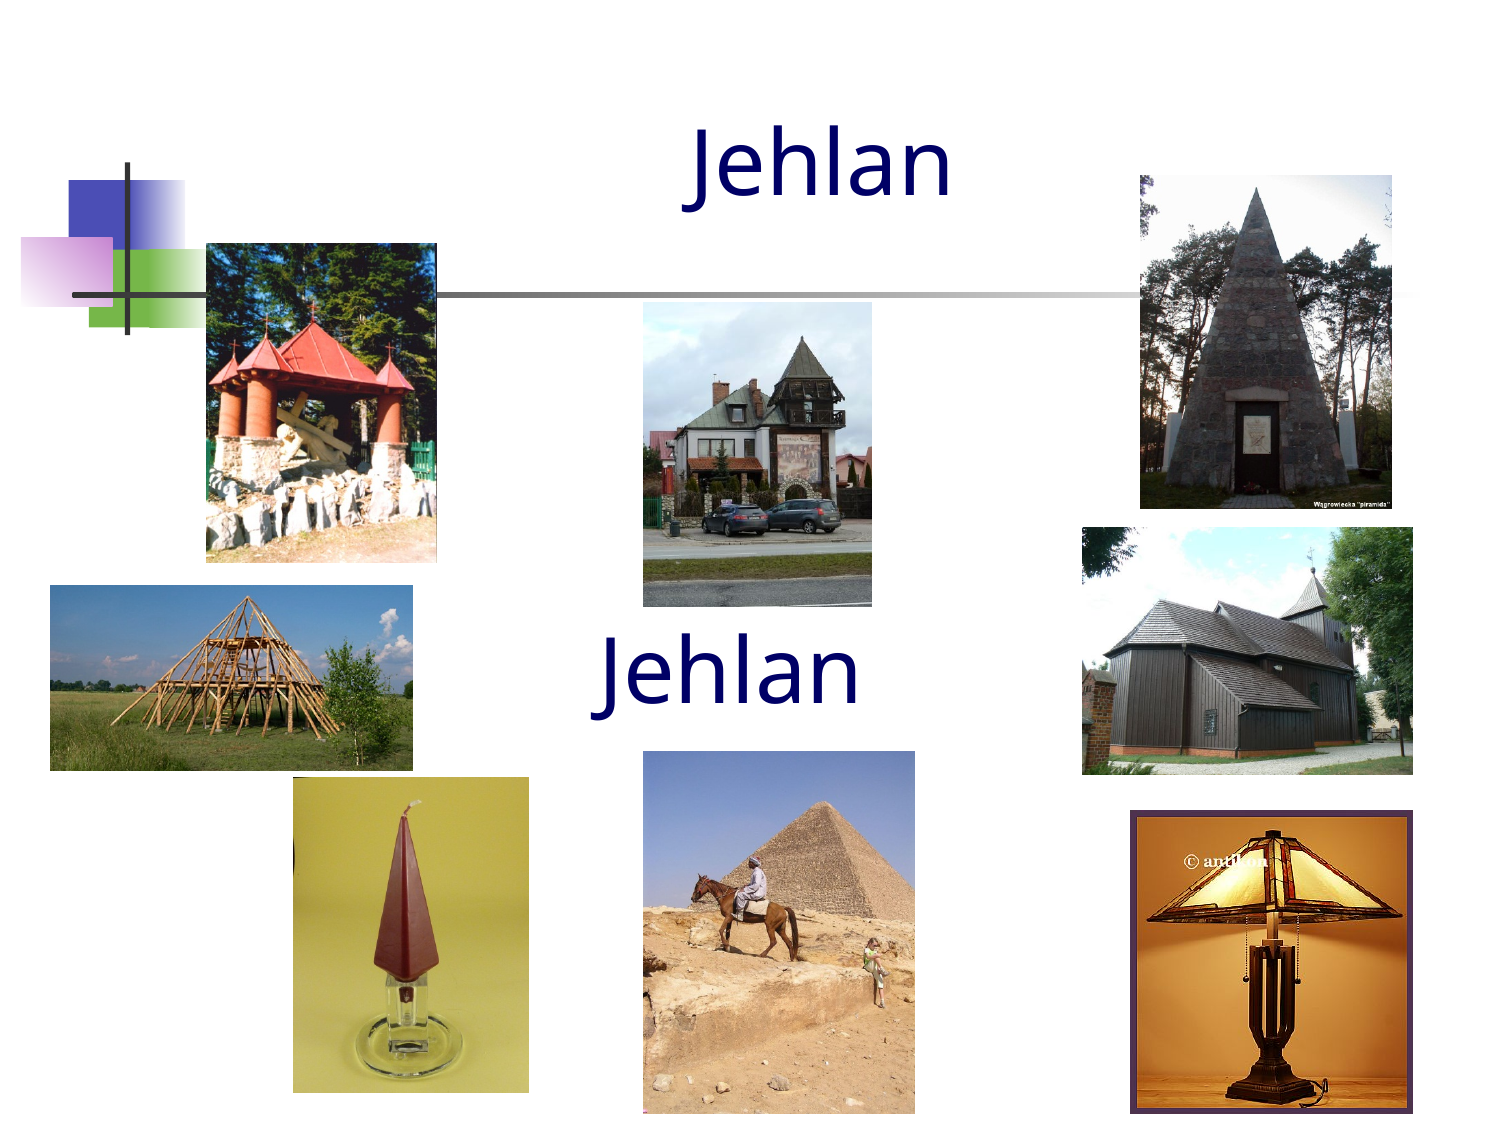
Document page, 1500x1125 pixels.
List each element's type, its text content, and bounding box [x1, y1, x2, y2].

picture [206, 243, 437, 563]
picture [1130, 810, 1414, 1114]
picture [643, 751, 916, 1114]
picture [1140, 174, 1392, 510]
picture [1082, 526, 1413, 775]
text_box Jehlan [144, 38, 1500, 279]
picture [292, 777, 530, 1093]
picture [643, 302, 872, 607]
text_box Jehlan [518, 582, 944, 752]
picture [50, 585, 413, 771]
